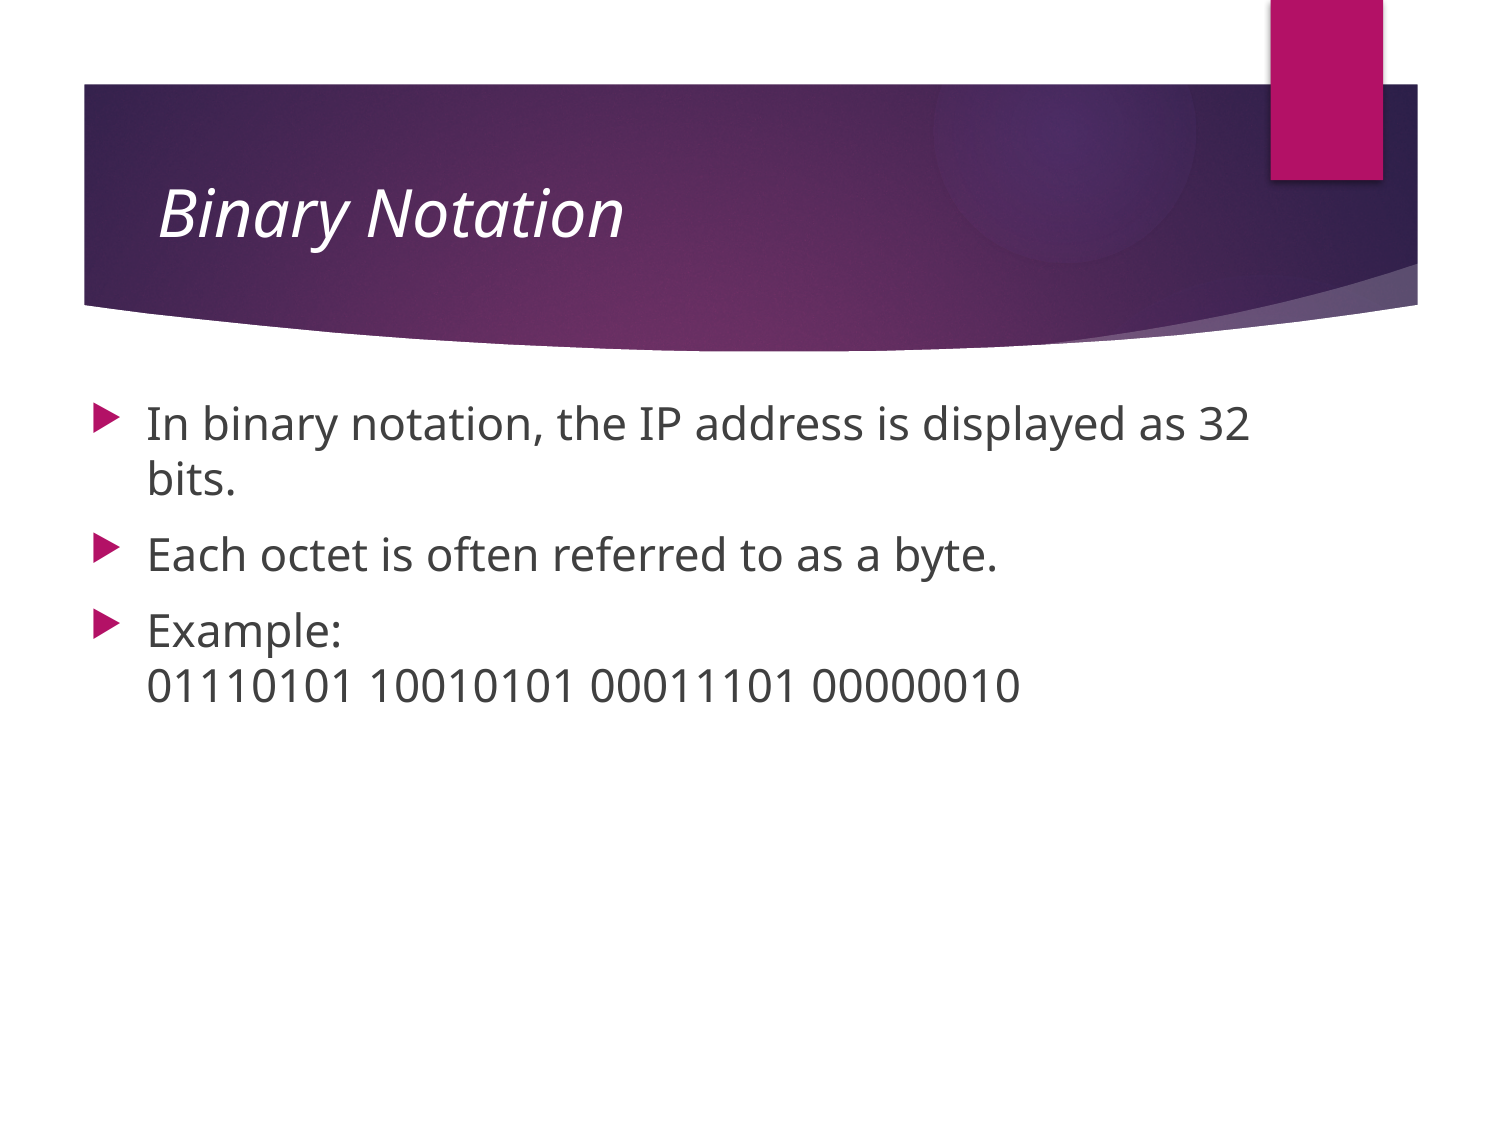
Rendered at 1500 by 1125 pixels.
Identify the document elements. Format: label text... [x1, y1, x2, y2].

title Binary Notation [142, 152, 1183, 269]
list In binary notation, the IP address is displayed as 32 bits. Each octet is often referred to as a byte. Example: 01110101 10010101 00011101 00000010 [75, 387, 1334, 967]
